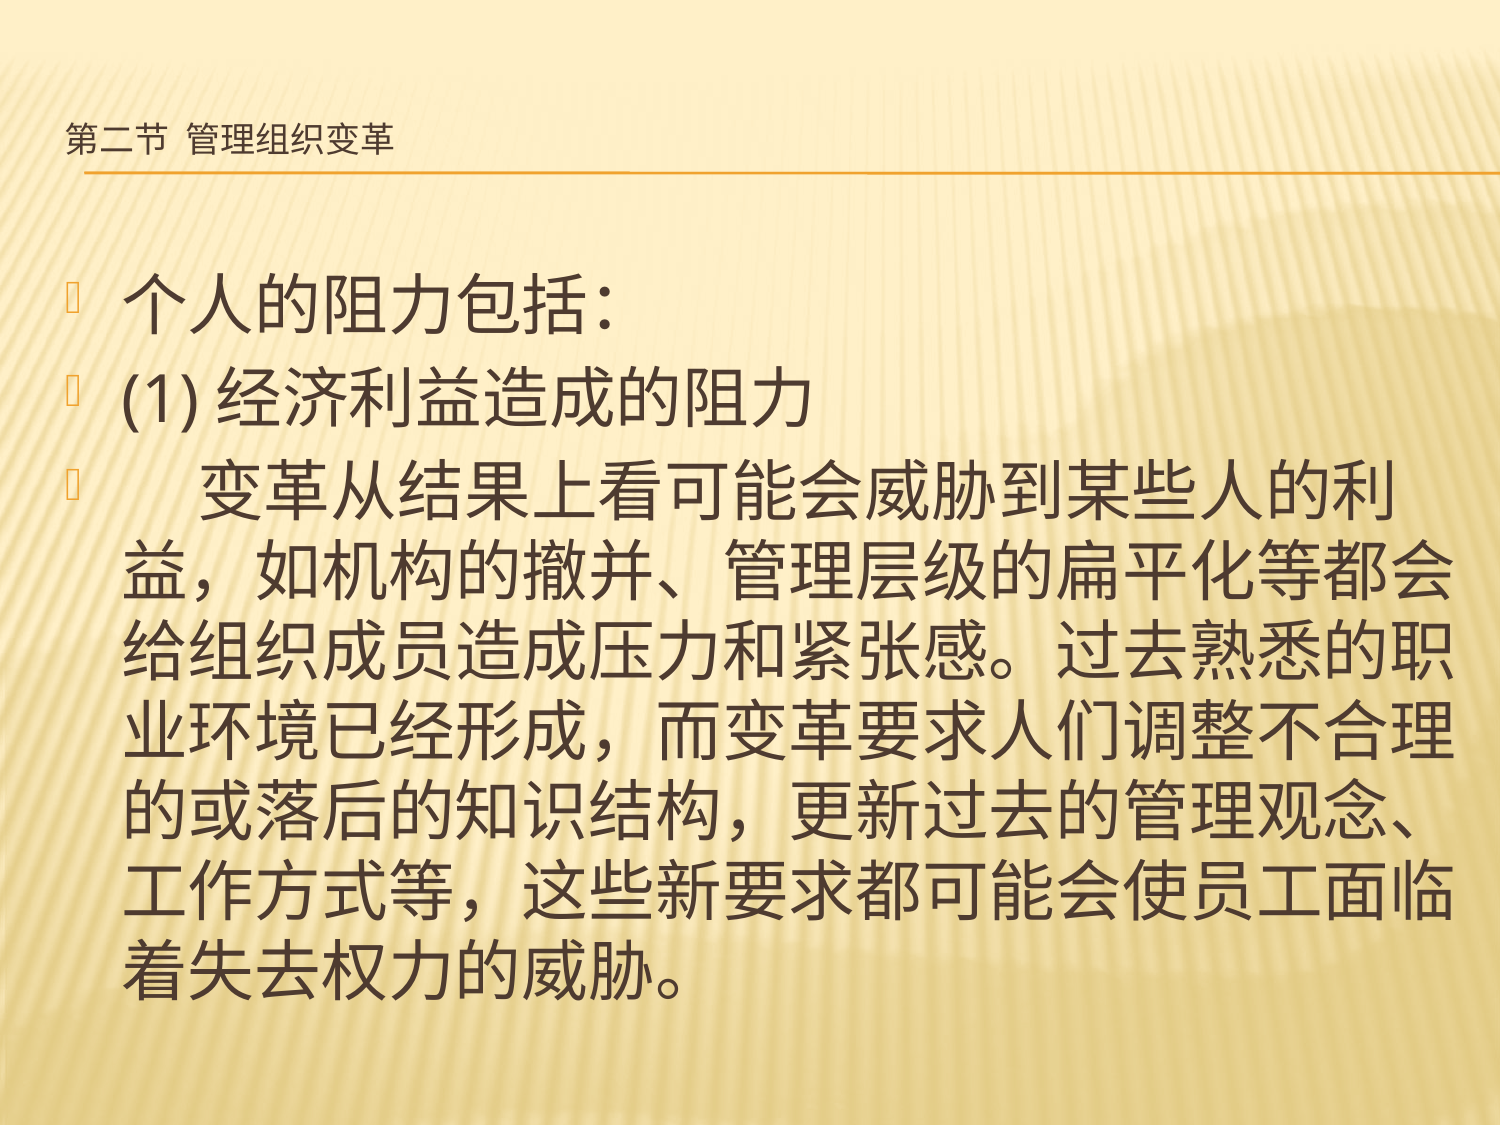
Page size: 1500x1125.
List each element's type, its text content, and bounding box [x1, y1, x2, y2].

title 第二节 管理组织变革 [50, 68, 1475, 206]
list 个人的阻力包括： (1)经济利益造成的阻力 变革从结果上看可能会威胁到某些人的利益，如机构的撤并、管理层级的扁平化等都会给组织成员造成压力和紧张感。过去熟悉的职业环境已经形成，而变革要求人们调整不合理的或落后的知识结构，更新过去的管理观念、工作方式等，这些新要求都可能会使员工面临着失去权力的威胁。 [49, 254, 1476, 998]
